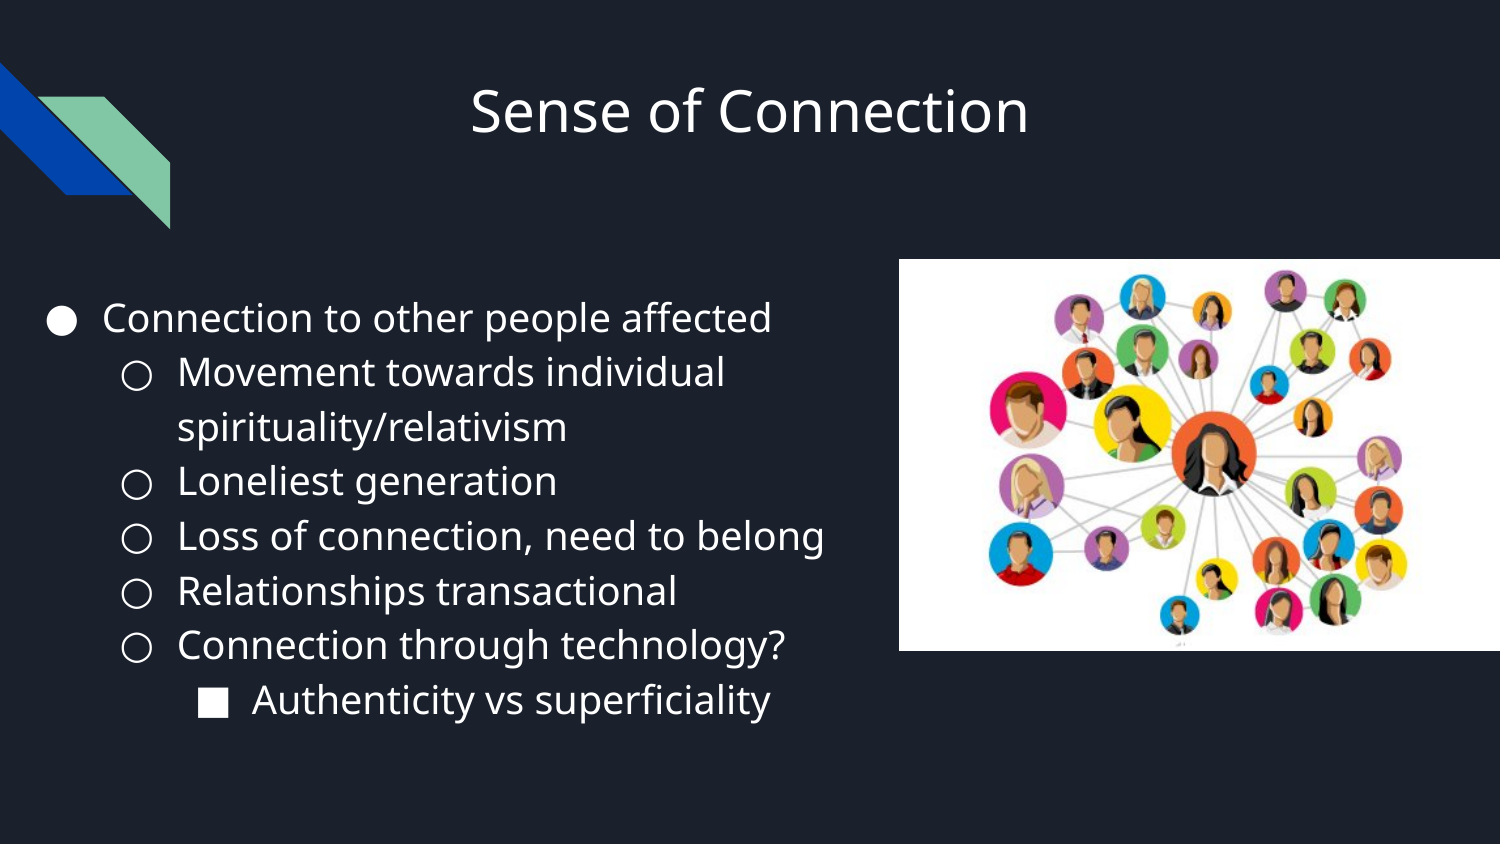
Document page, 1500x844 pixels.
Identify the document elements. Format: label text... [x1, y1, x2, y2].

list Connection to other people affected Movement towards individual spirituality/relativism Loneliest generation Loss of connection, need to belong Relationships transactional Connection through technology? Authenticity vs superficiality [11, 270, 885, 749]
picture [899, 259, 1500, 652]
title Sense of Connection [455, 58, 1122, 209]
